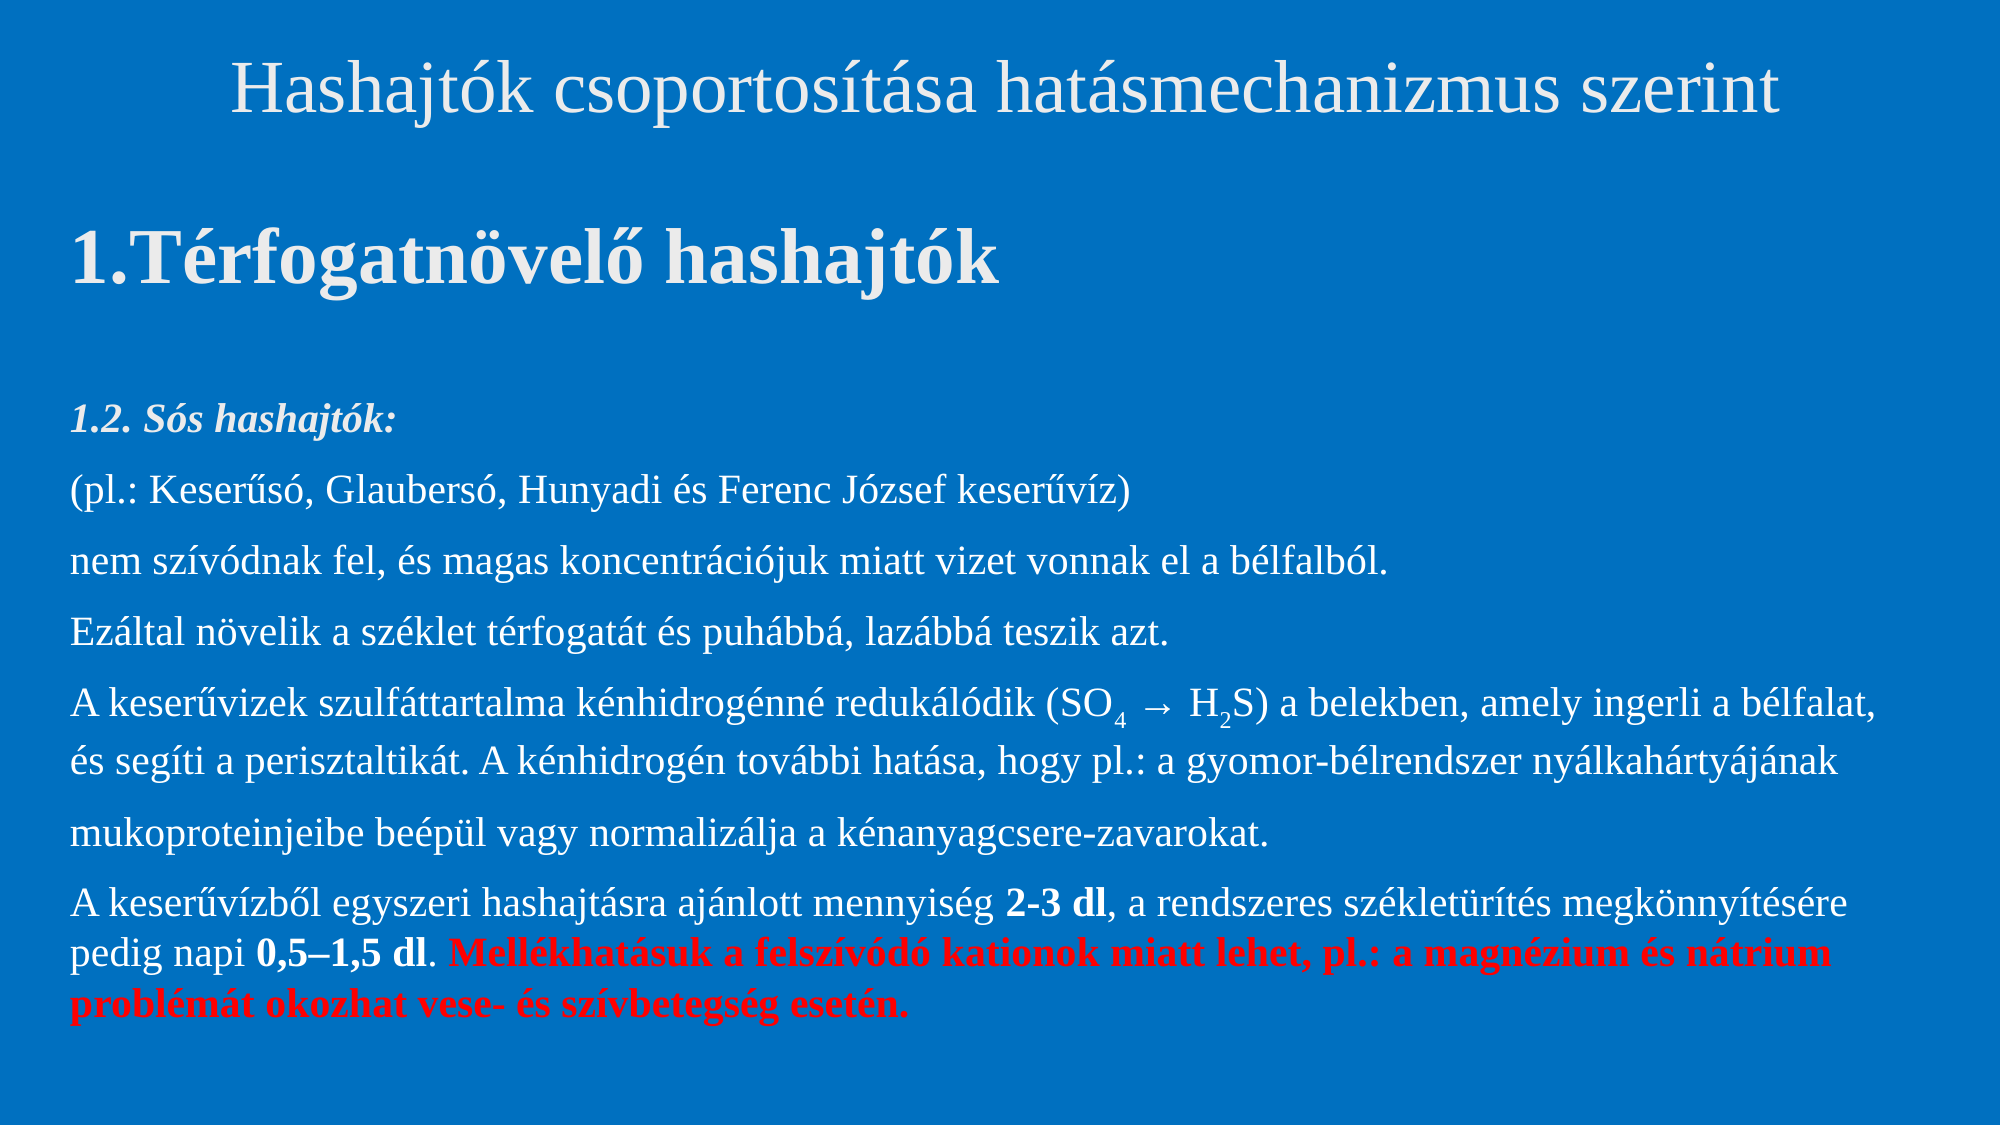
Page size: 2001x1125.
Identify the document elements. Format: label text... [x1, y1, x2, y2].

list 1.Térfogatnövelő hashajtók 1.2. Sós hashajtók: (pl.: Keserűsó, Glaubersó, Hunyadi és Ferenc József keserűvíz) nem szívódnak fel, és magas koncentrációjuk miatt vizet vonnak el a bélfalból. Ezáltal növelik a széklet térfogatát és puhábbá, lazábbá teszik azt. A keserűvizek szulfáttartalma kénhidrogénné redukálódik (SO4 → H2S) a belekben, amely ingerli a bélfalat, és segíti a perisztaltikát. A kénhidrogén további hatása, hogy pl.: a gyomor-bélrendszer nyálkahártyájának mukoproteinjeibe beépül vagy normalizálja a kénanyagcsere-zavarokat. A keserűvízből egyszeri hashajtásra ajánlott mennyiség 2-3 dl, a rendszeres székletürítés megkönnyítésére pedig napi 0,5–1,5 dl. Mellékhatásuk a felszívódó kationok miatt lehet, pl.: a magnézium és nátrium problémát okozhat vese- és szívbetegség esetén. [55, 196, 1934, 1125]
title Hashajtók csoportosítása hatásmechanizmus szerint [102, 29, 1910, 185]
